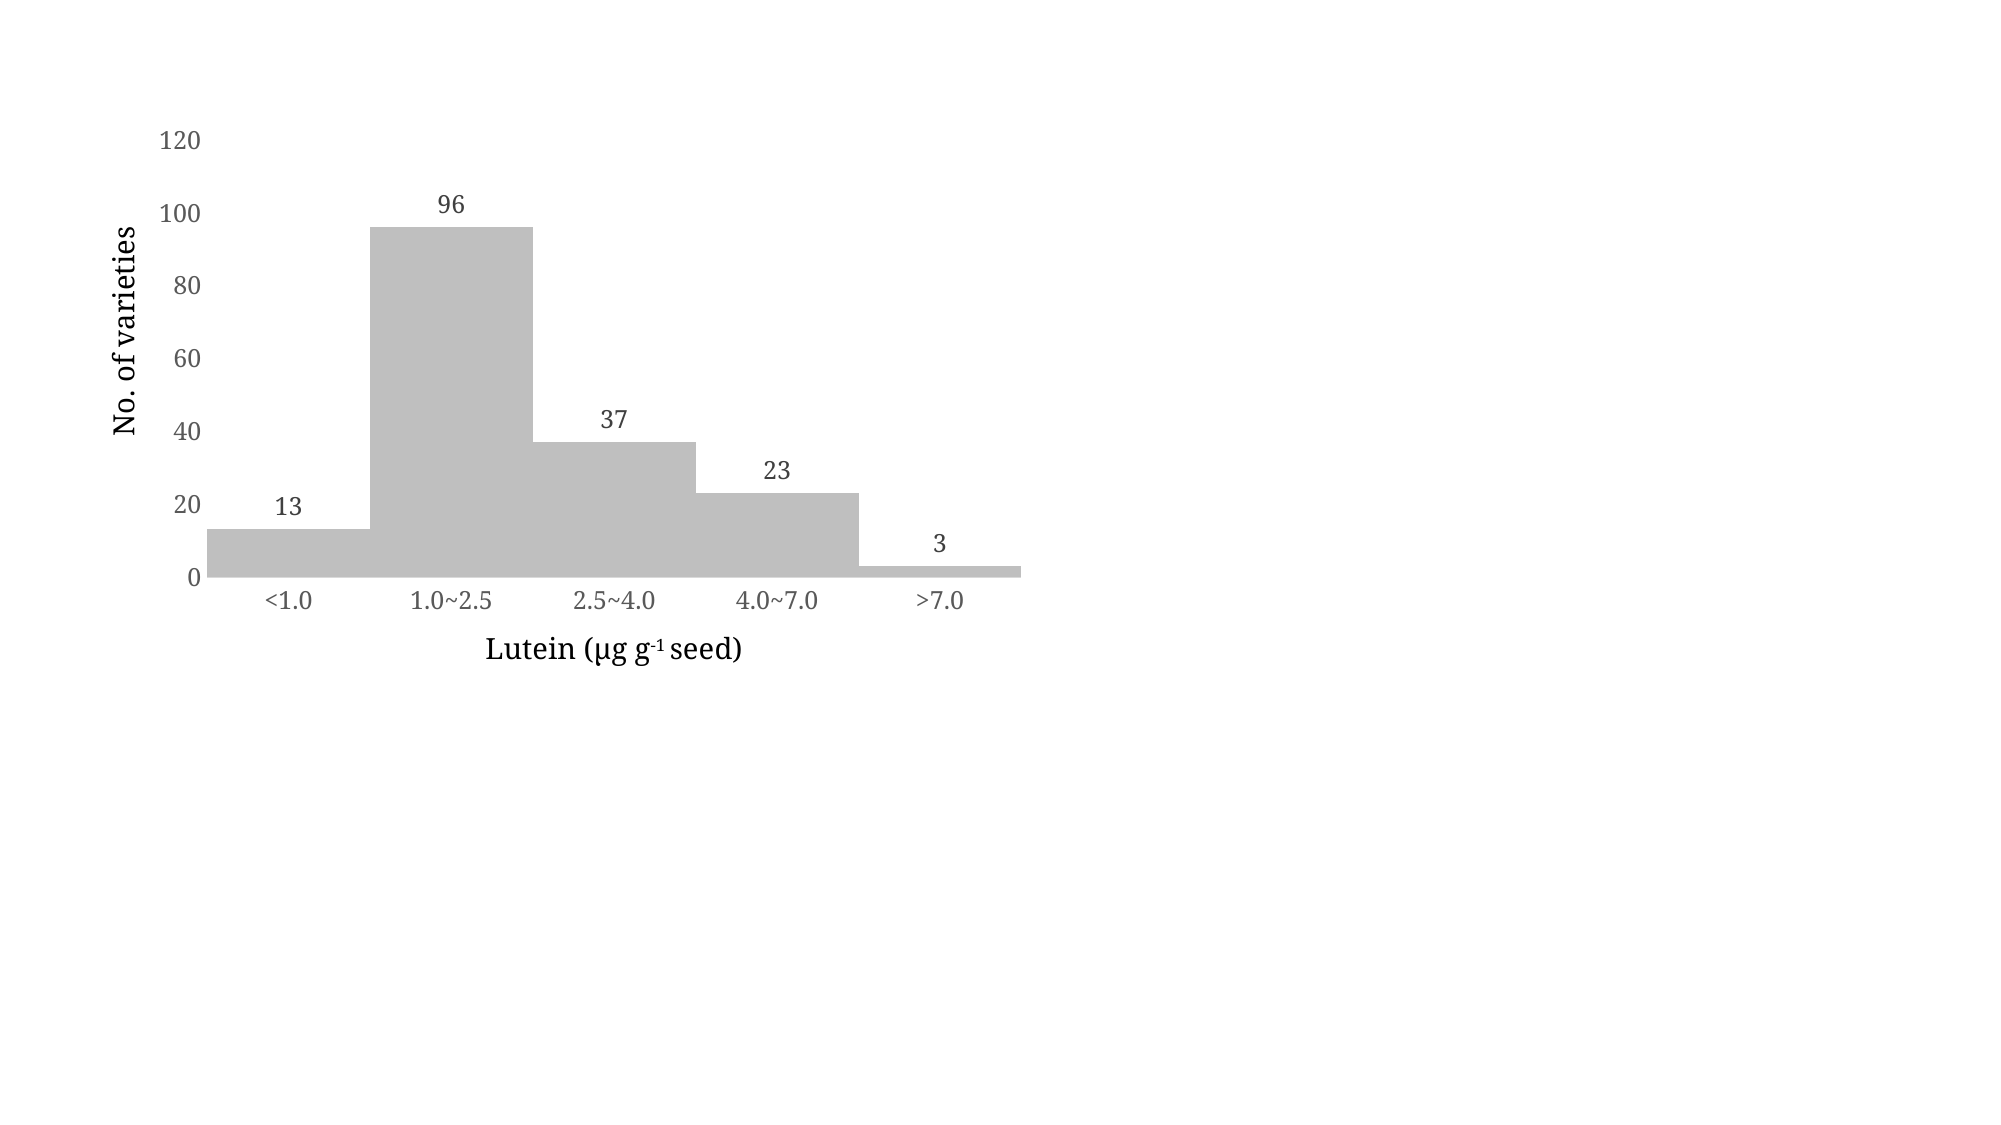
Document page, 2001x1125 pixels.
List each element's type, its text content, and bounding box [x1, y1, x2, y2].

text_box No. of varieties [97, 237, 141, 452]
text_box Lutein (μg g-1 seed) [470, 628, 758, 673]
chart [141, 112, 1040, 628]
